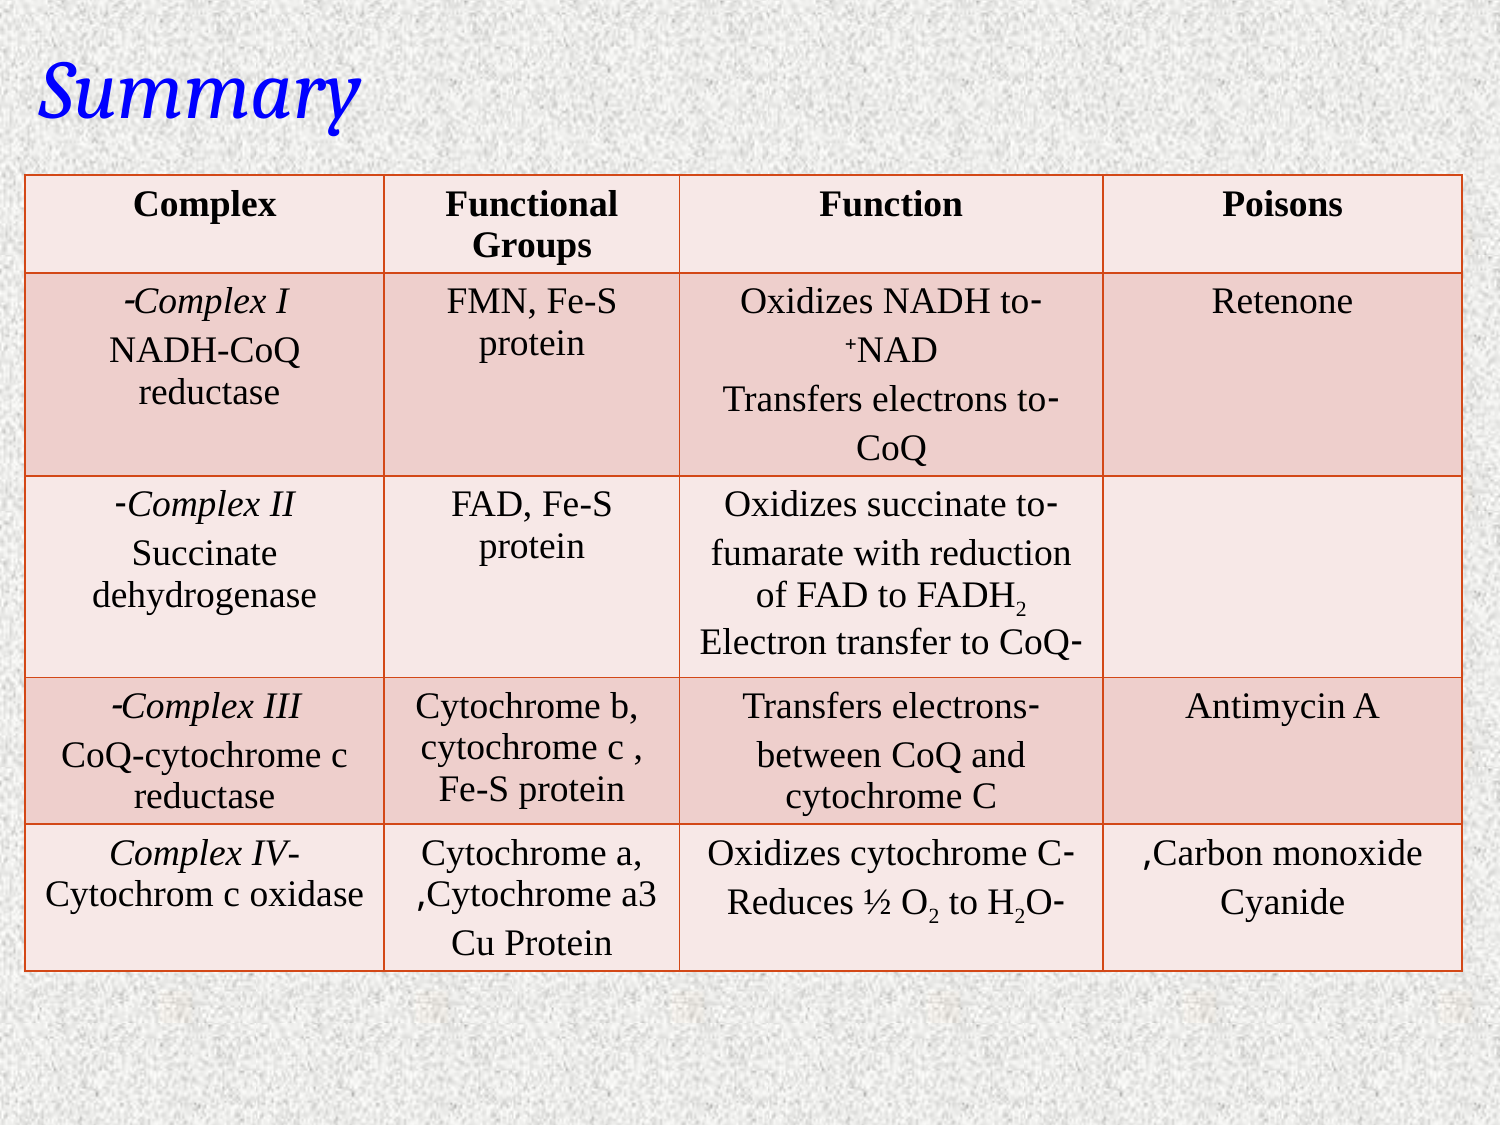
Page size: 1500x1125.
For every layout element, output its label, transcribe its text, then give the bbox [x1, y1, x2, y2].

table_header Complex [26, 176, 383, 272]
table_cell Retenone [1104, 274, 1461, 475]
table_cell FMN, Fe-S protein [385, 274, 679, 475]
table_cell Complex III- CoQ-cytochrome c reductase [26, 678, 383, 823]
title Summary [24, 0, 1300, 150]
table_cell Antimycin A [1104, 678, 1461, 823]
table_cell FAD, Fe-S protein [385, 477, 679, 677]
picture [0, 0, 1500, 1125]
table_cell -Oxidizes NADH to NAD+ -Transfers electrons to CoQ [680, 274, 1102, 475]
table_header Function [680, 176, 1102, 272]
table_cell Carbon monoxide, Cyanide [1104, 825, 1461, 970]
table_header Functional Groups [385, 176, 679, 272]
table_cell -Transfers electrons between CoQ and cytochrome C [680, 678, 1102, 823]
table_cell Cytochrome a, Cytochrome a3, Cu Protein [385, 825, 679, 970]
table_cell Complex IV-Cytochrom c oxidase [26, 825, 383, 970]
table_cell Cytochrome b, cytochrome c , Fe-S protein [385, 678, 679, 823]
table_cell -Oxidizes succinate to fumarate with reduction of FAD to FADH2 -Electron transfer to CoQ [680, 477, 1102, 677]
table_cell [1104, 477, 1461, 677]
table_cell -Oxidizes cytochrome C -Reduces ½ O2 to H2O [680, 825, 1102, 970]
table_header Poisons [1104, 176, 1461, 272]
table_cell Complex I- NADH-CoQ reductase [26, 274, 383, 475]
table_cell Complex II- Succinate dehydrogenase [26, 477, 383, 677]
